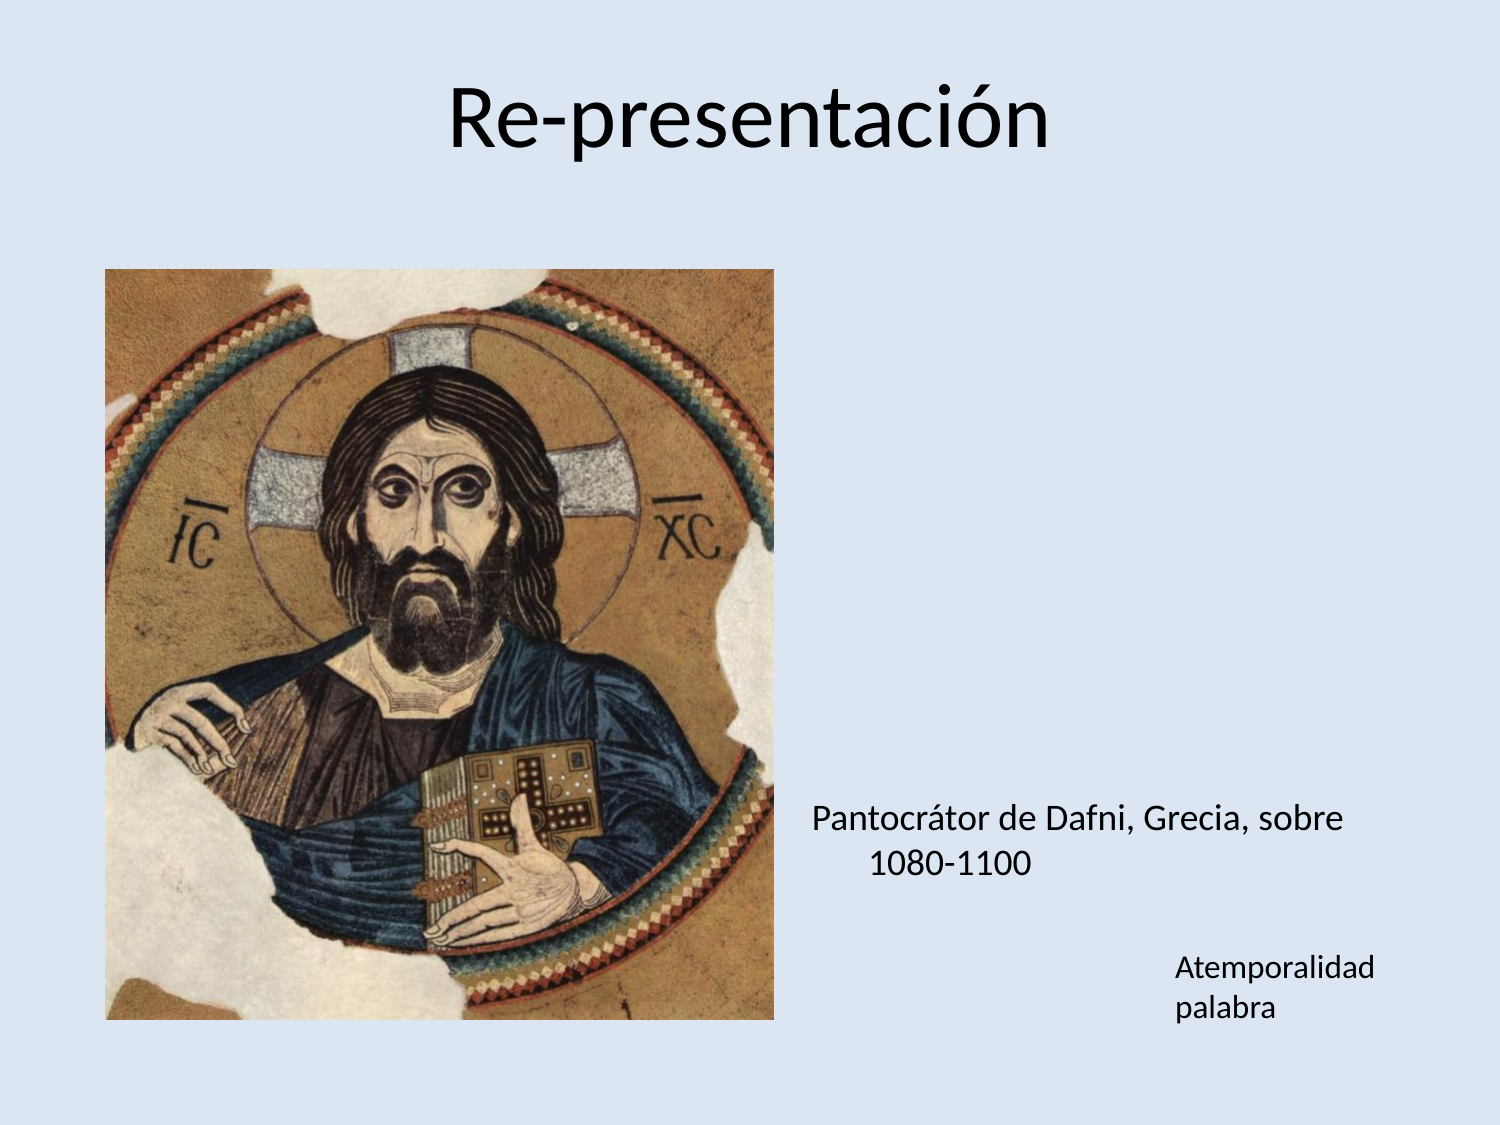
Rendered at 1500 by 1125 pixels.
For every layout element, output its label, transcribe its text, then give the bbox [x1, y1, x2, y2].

title Re-presentación [75, 45, 1425, 176]
picture [105, 269, 774, 1021]
text_box Atemporalidad palabra [1160, 937, 1454, 1032]
list Pantocrátor de Dafni, Grecia, sobre 1080-1100 [796, 785, 1402, 914]
